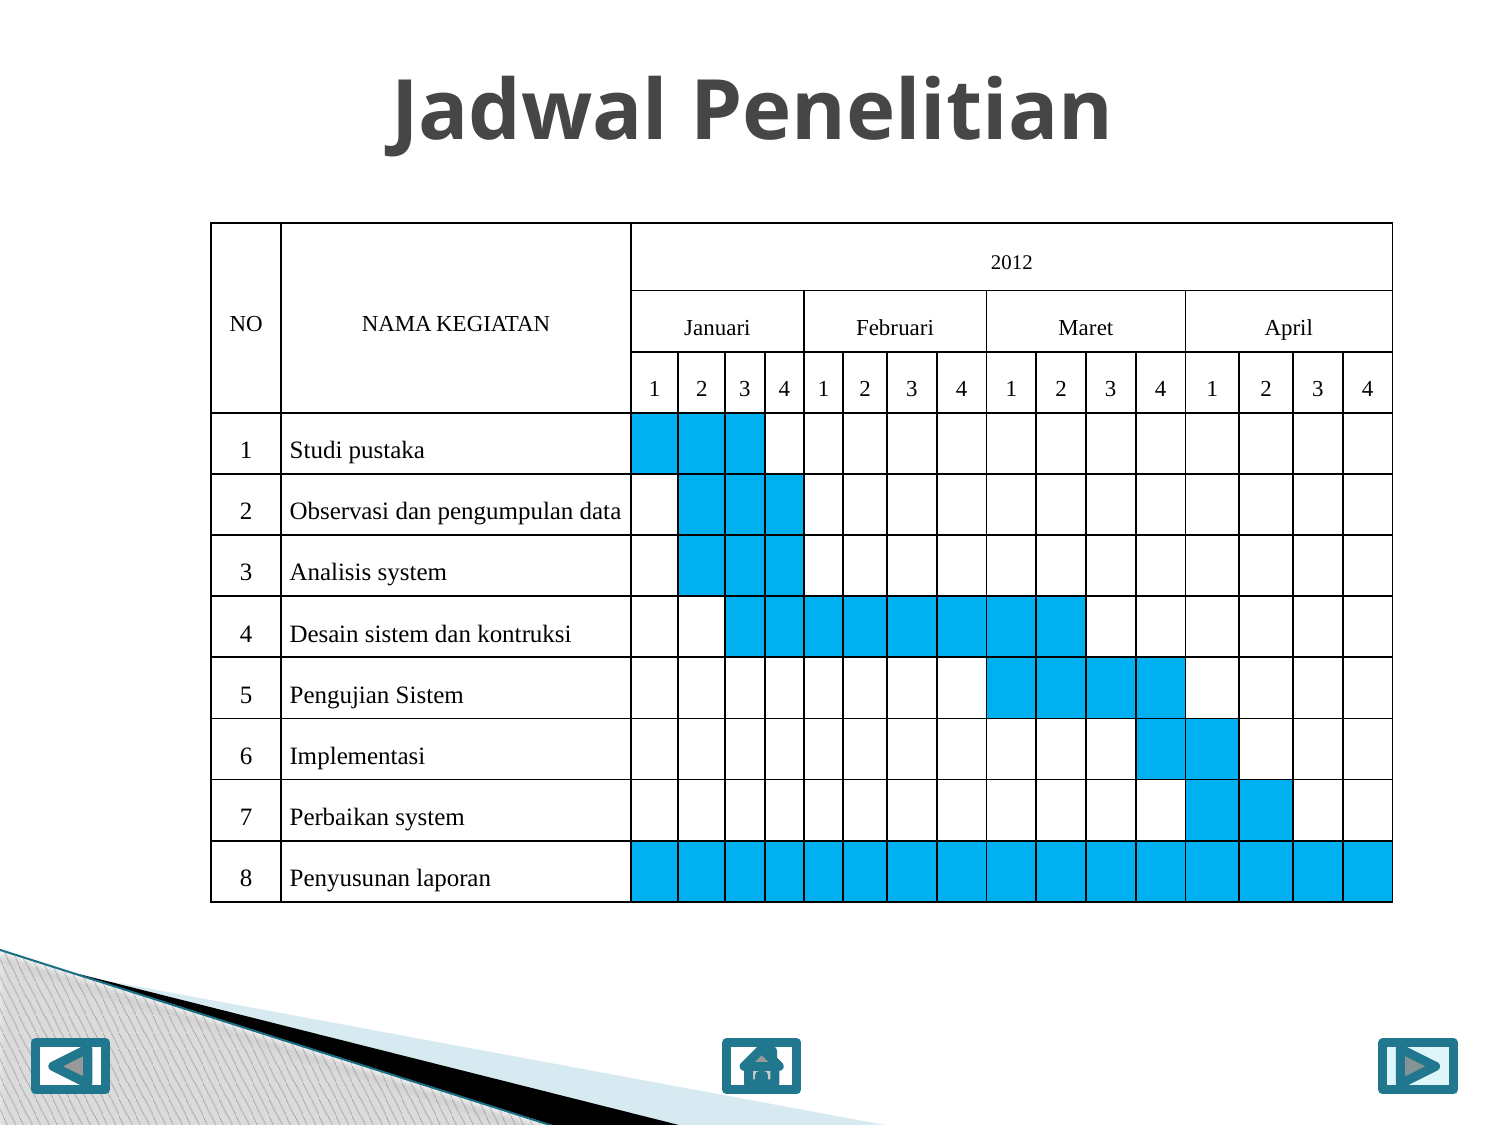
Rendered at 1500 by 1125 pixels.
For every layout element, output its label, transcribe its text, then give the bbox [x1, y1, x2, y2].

table_cell 3 [1087, 353, 1135, 412]
table_cell [726, 597, 764, 656]
table_cell [805, 536, 842, 595]
table_cell [632, 597, 677, 656]
table_cell [632, 414, 677, 473]
table_cell [938, 414, 986, 473]
table_cell [1294, 658, 1342, 718]
table_cell [1137, 658, 1185, 718]
table_cell [766, 536, 803, 595]
table_cell [1344, 536, 1392, 595]
table_cell [1294, 597, 1342, 656]
table_cell [679, 536, 724, 595]
table_cell [844, 658, 886, 718]
table_cell [766, 658, 803, 718]
table_cell [679, 780, 724, 840]
table_cell [1240, 475, 1292, 534]
table_cell [888, 597, 936, 656]
table_cell [938, 842, 986, 901]
table_cell Desain sistem dan kontruksi [282, 597, 630, 656]
table_cell [938, 719, 986, 779]
table_cell 1 [212, 414, 280, 473]
table_cell [1186, 719, 1238, 779]
table_cell [1037, 780, 1085, 840]
table_cell 4 [212, 597, 280, 656]
table_cell [1087, 842, 1135, 901]
table_cell [1240, 536, 1292, 595]
table_cell 3 [888, 353, 936, 412]
title Jadwal Penelitian [75, 58, 1430, 154]
table_cell [766, 475, 803, 534]
table_cell [805, 842, 842, 901]
table_cell 3 [212, 536, 280, 595]
table_cell [1087, 475, 1135, 534]
table_cell 4 [938, 353, 986, 412]
table_cell [1240, 780, 1292, 840]
text_box [722, 1038, 801, 1094]
table_cell [805, 719, 842, 779]
table_cell 6 [212, 719, 280, 779]
table_cell [1344, 597, 1392, 656]
table_cell [632, 475, 677, 534]
table_cell [987, 597, 1035, 656]
table_cell [987, 780, 1035, 840]
table_cell April [1186, 291, 1392, 351]
table_cell 2 [679, 353, 724, 412]
table_cell Maret [987, 291, 1185, 351]
table_cell [1186, 536, 1238, 595]
table_cell [766, 597, 803, 656]
table_cell [938, 658, 986, 718]
table_cell [1186, 414, 1238, 473]
table_cell [844, 719, 886, 779]
table_cell 7 [212, 780, 280, 840]
table_cell 4 [766, 353, 803, 412]
table_cell [987, 658, 1035, 718]
table_cell 2 [1037, 353, 1085, 412]
table_cell [1087, 780, 1135, 840]
table_cell [1037, 414, 1085, 473]
table_cell [1087, 658, 1135, 718]
table_cell [632, 780, 677, 840]
table_cell [1344, 842, 1392, 901]
table_cell 1 [805, 353, 842, 412]
table_cell [1240, 597, 1292, 656]
table_cell [844, 780, 886, 840]
table_cell [1137, 536, 1185, 595]
table_cell [1037, 475, 1085, 534]
table_cell [1186, 658, 1238, 718]
table_cell [1294, 475, 1342, 534]
table_cell [726, 475, 764, 534]
table_cell [632, 719, 677, 779]
table_cell [726, 719, 764, 779]
table_cell [1240, 842, 1292, 901]
table_cell 1 [987, 353, 1035, 412]
table_cell [632, 658, 677, 718]
table_cell [1344, 719, 1392, 779]
table_cell [679, 414, 724, 473]
table_cell [938, 780, 986, 840]
table_cell [1037, 597, 1085, 656]
table_header NAMA KEGIATAN [282, 224, 630, 412]
table_cell [632, 842, 677, 901]
table_cell 3 [726, 353, 764, 412]
table_cell [844, 414, 886, 473]
table_cell Observasi dan pengumpulan data [282, 475, 630, 534]
table_cell [1087, 719, 1135, 779]
table_cell 2 [844, 353, 886, 412]
table_cell 3 [1294, 353, 1342, 412]
table_cell [888, 536, 936, 595]
table_cell [1087, 414, 1135, 473]
table_cell [726, 658, 764, 718]
table_cell [888, 658, 936, 718]
table_cell [632, 536, 677, 595]
table_cell [1186, 475, 1238, 534]
text_box [31, 1038, 110, 1094]
table_cell [679, 475, 724, 534]
table_cell [1087, 536, 1135, 595]
table_cell [1240, 658, 1292, 718]
table_cell 5 [212, 658, 280, 718]
table_cell Januari [632, 291, 803, 351]
table_cell [1240, 719, 1292, 779]
table_cell [1137, 719, 1185, 779]
table_cell [1294, 719, 1342, 779]
table_cell [938, 536, 986, 595]
table_cell [766, 780, 803, 840]
table_cell [766, 842, 803, 901]
table_cell [938, 597, 986, 656]
table_cell [1294, 780, 1342, 840]
table_cell Implementasi [282, 719, 630, 779]
table_cell 2 [212, 475, 280, 534]
table_cell [987, 842, 1035, 901]
table_cell [1240, 414, 1292, 473]
table_cell [888, 475, 936, 534]
table_cell [844, 536, 886, 595]
table_cell [1186, 597, 1238, 656]
table_cell [1186, 780, 1238, 840]
table_cell [805, 414, 842, 473]
table_header 2012 [632, 224, 1392, 290]
table_cell [987, 536, 1035, 595]
table_cell Pengujian Sistem [282, 658, 630, 718]
table_cell [1294, 842, 1342, 901]
table_cell [679, 842, 724, 901]
table_cell 1 [1186, 353, 1238, 412]
table_cell [679, 658, 724, 718]
table_cell 4 [1137, 353, 1185, 412]
table_cell 2 [1240, 353, 1292, 412]
table_cell [888, 842, 936, 901]
table_cell [805, 475, 842, 534]
table_cell [1087, 597, 1135, 656]
table_cell [726, 780, 764, 840]
table_cell [888, 719, 936, 779]
table_cell [1137, 597, 1185, 656]
table_cell [888, 780, 936, 840]
table_cell [844, 597, 886, 656]
table_cell [679, 597, 724, 656]
table_cell [1037, 842, 1085, 901]
table_cell [726, 414, 764, 473]
table_cell [844, 475, 886, 534]
table_cell Perbaikan system [282, 780, 630, 840]
table_cell 1 [632, 353, 677, 412]
table_cell [1344, 414, 1392, 473]
table_cell [1344, 475, 1392, 534]
table_cell Studi pustaka [282, 414, 630, 473]
table_cell [1037, 658, 1085, 718]
table_cell [1037, 719, 1085, 779]
table_cell [1137, 842, 1185, 901]
table_cell [1294, 536, 1342, 595]
table_cell [987, 414, 1035, 473]
table_cell 8 [212, 842, 280, 901]
table_cell Februari [805, 291, 986, 351]
table_cell Analisis system [282, 536, 630, 595]
table_header NO [212, 224, 280, 412]
table_cell [987, 719, 1035, 779]
table_cell [805, 780, 842, 840]
table_cell [1344, 780, 1392, 840]
table_cell 4 [1344, 353, 1392, 412]
text_box [1378, 1038, 1458, 1094]
table_cell [805, 658, 842, 718]
table_cell [766, 719, 803, 779]
table_cell [888, 414, 936, 473]
table_cell [987, 475, 1035, 534]
table_cell [1137, 414, 1185, 473]
table_cell [726, 536, 764, 595]
table_cell [1186, 842, 1238, 901]
table_cell [1137, 475, 1185, 534]
table_cell [938, 475, 986, 534]
table_cell [844, 842, 886, 901]
table_cell [766, 414, 803, 473]
table_cell [679, 719, 724, 779]
table_cell [1344, 658, 1392, 718]
table_cell [1137, 780, 1185, 840]
table_cell [1294, 414, 1342, 473]
table_cell [1037, 536, 1085, 595]
table_cell Penyusunan laporan [282, 842, 630, 901]
table_cell [805, 597, 842, 656]
table_cell [726, 842, 764, 901]
